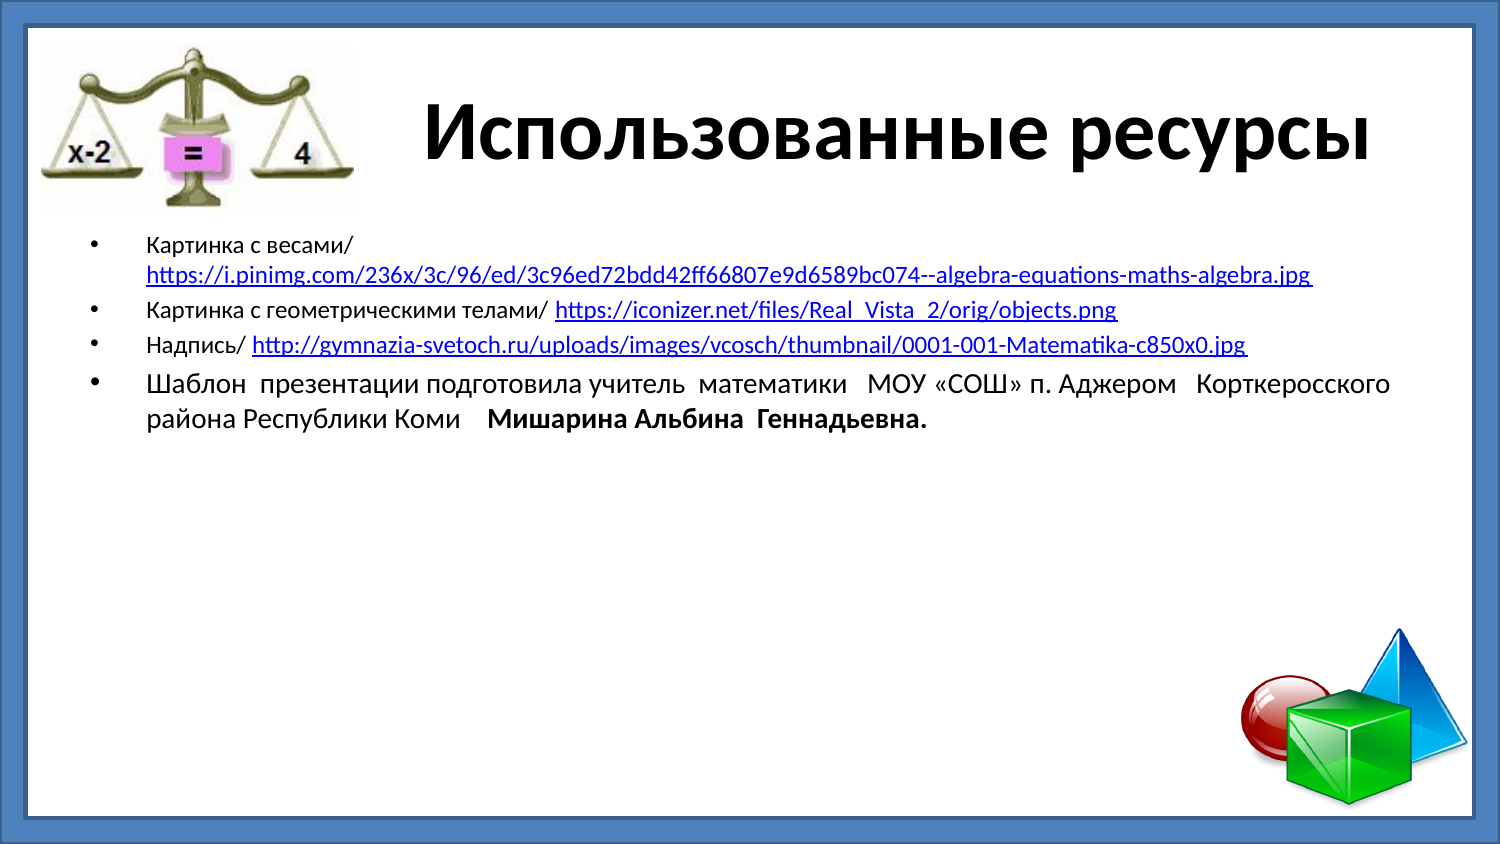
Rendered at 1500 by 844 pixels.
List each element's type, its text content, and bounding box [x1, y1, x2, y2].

picture [41, 43, 354, 215]
list Картинка с весами/ https://i.pinimg.com/236x/3c/96/ed/3c96ed72bdd42ff66807e9d6589bc074--algebra-equations-maths-algebra.jpg Картинка с геометрическими телами/ https://iconizer.net/files/Real_Vista_2/orig/objects.png Надпись/ http://gymnazia-svetoch.ru/uploads/images/vcosch/thumbnail/0001-001-Matematika-c850x0.jpg Шаблон презентации подготовила учитель математики МОУ «СОШ» п. Аджером Корткеросского района Республики Коми Мишарина Альбина Геннадьевна. [75, 221, 1425, 778]
picture [1234, 610, 1471, 817]
title Использованные ресурсы [371, 55, 1425, 197]
